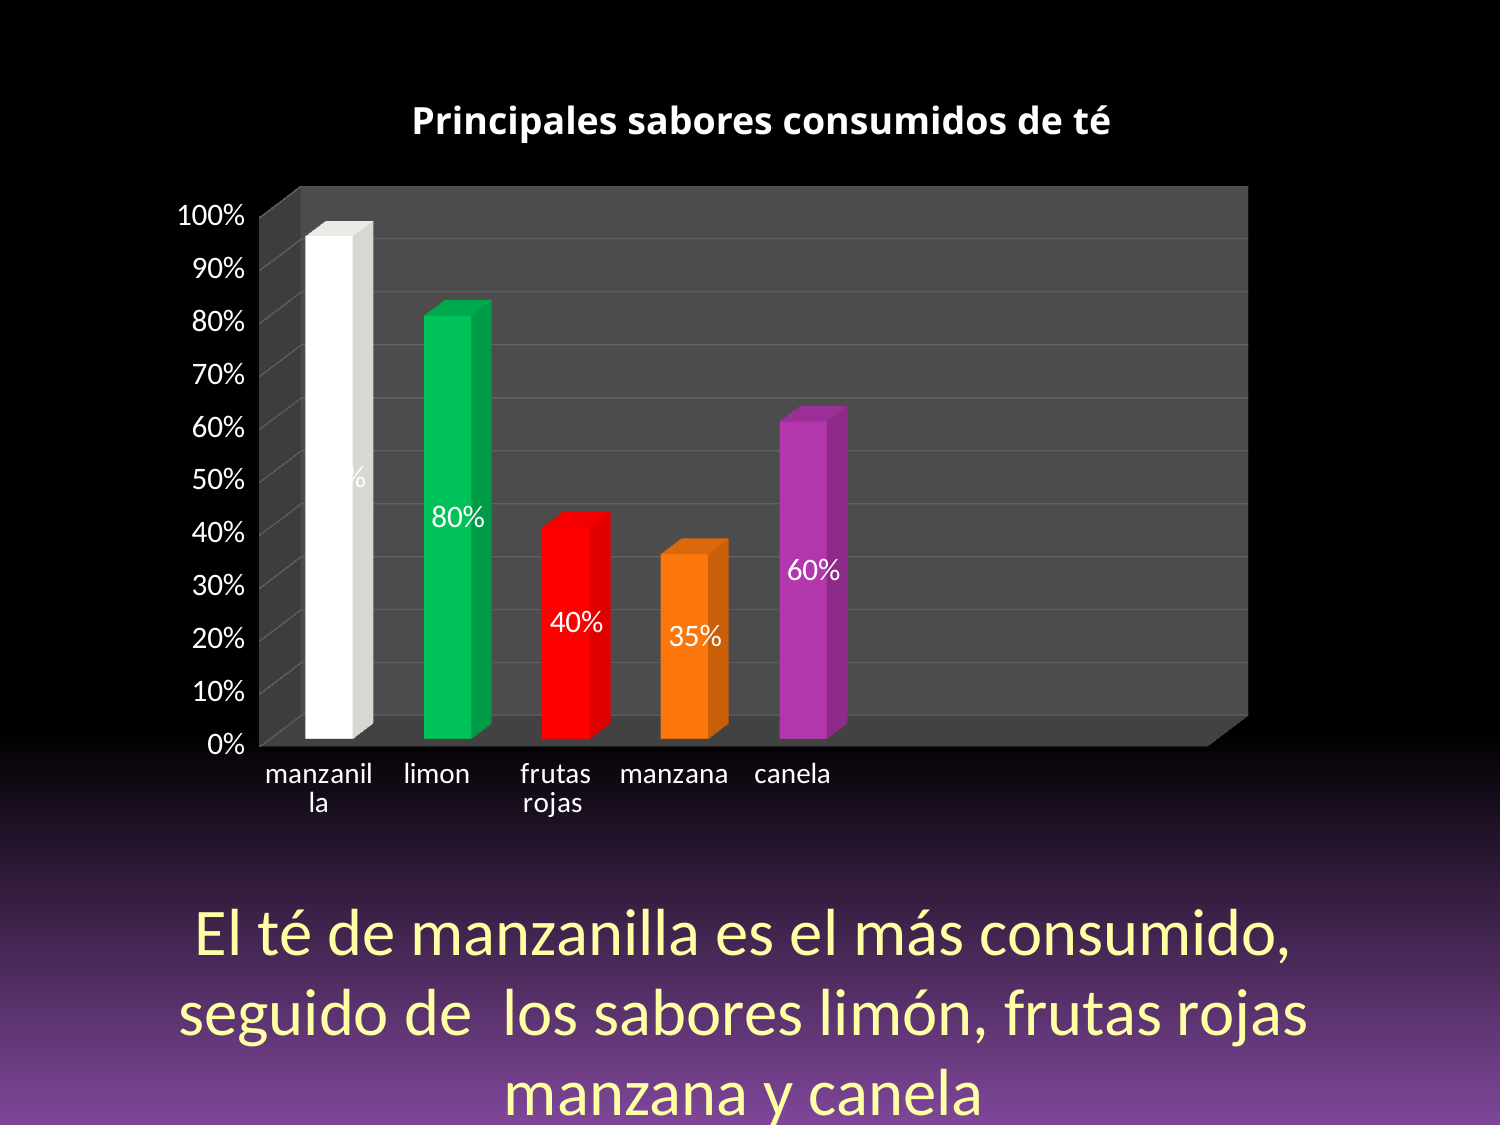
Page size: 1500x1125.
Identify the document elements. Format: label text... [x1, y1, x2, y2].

chart [159, 148, 1365, 882]
text_box Principales sabores consumidos de té [157, 88, 1366, 141]
text_box El té de manzanilla es el más consumido, seguido de los sabores limón, frutas rojas manzana y canela [159, 882, 1329, 1125]
